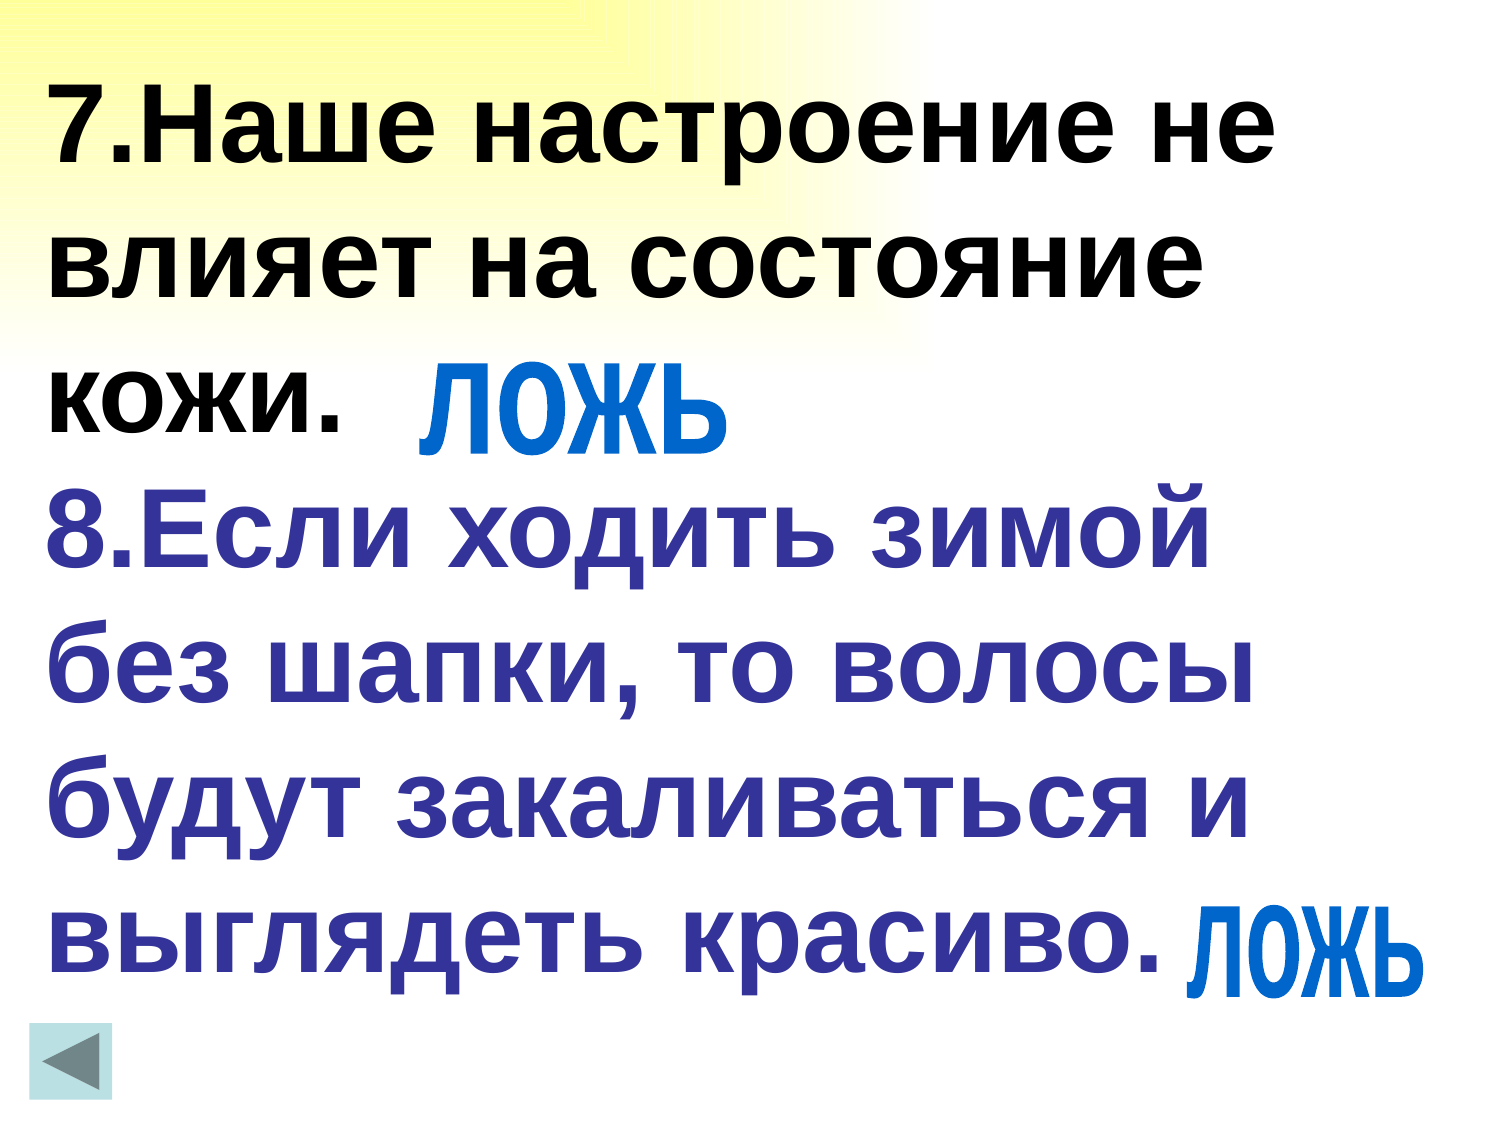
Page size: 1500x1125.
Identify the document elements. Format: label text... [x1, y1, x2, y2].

text_box [29, 1023, 113, 1100]
text_box 7.Наше настроение не влияет на состояние кожи. 8.Если ходить зимой без шапки, то волосы будут закаливаться и выглядеть красиво. [29, 42, 1424, 1003]
